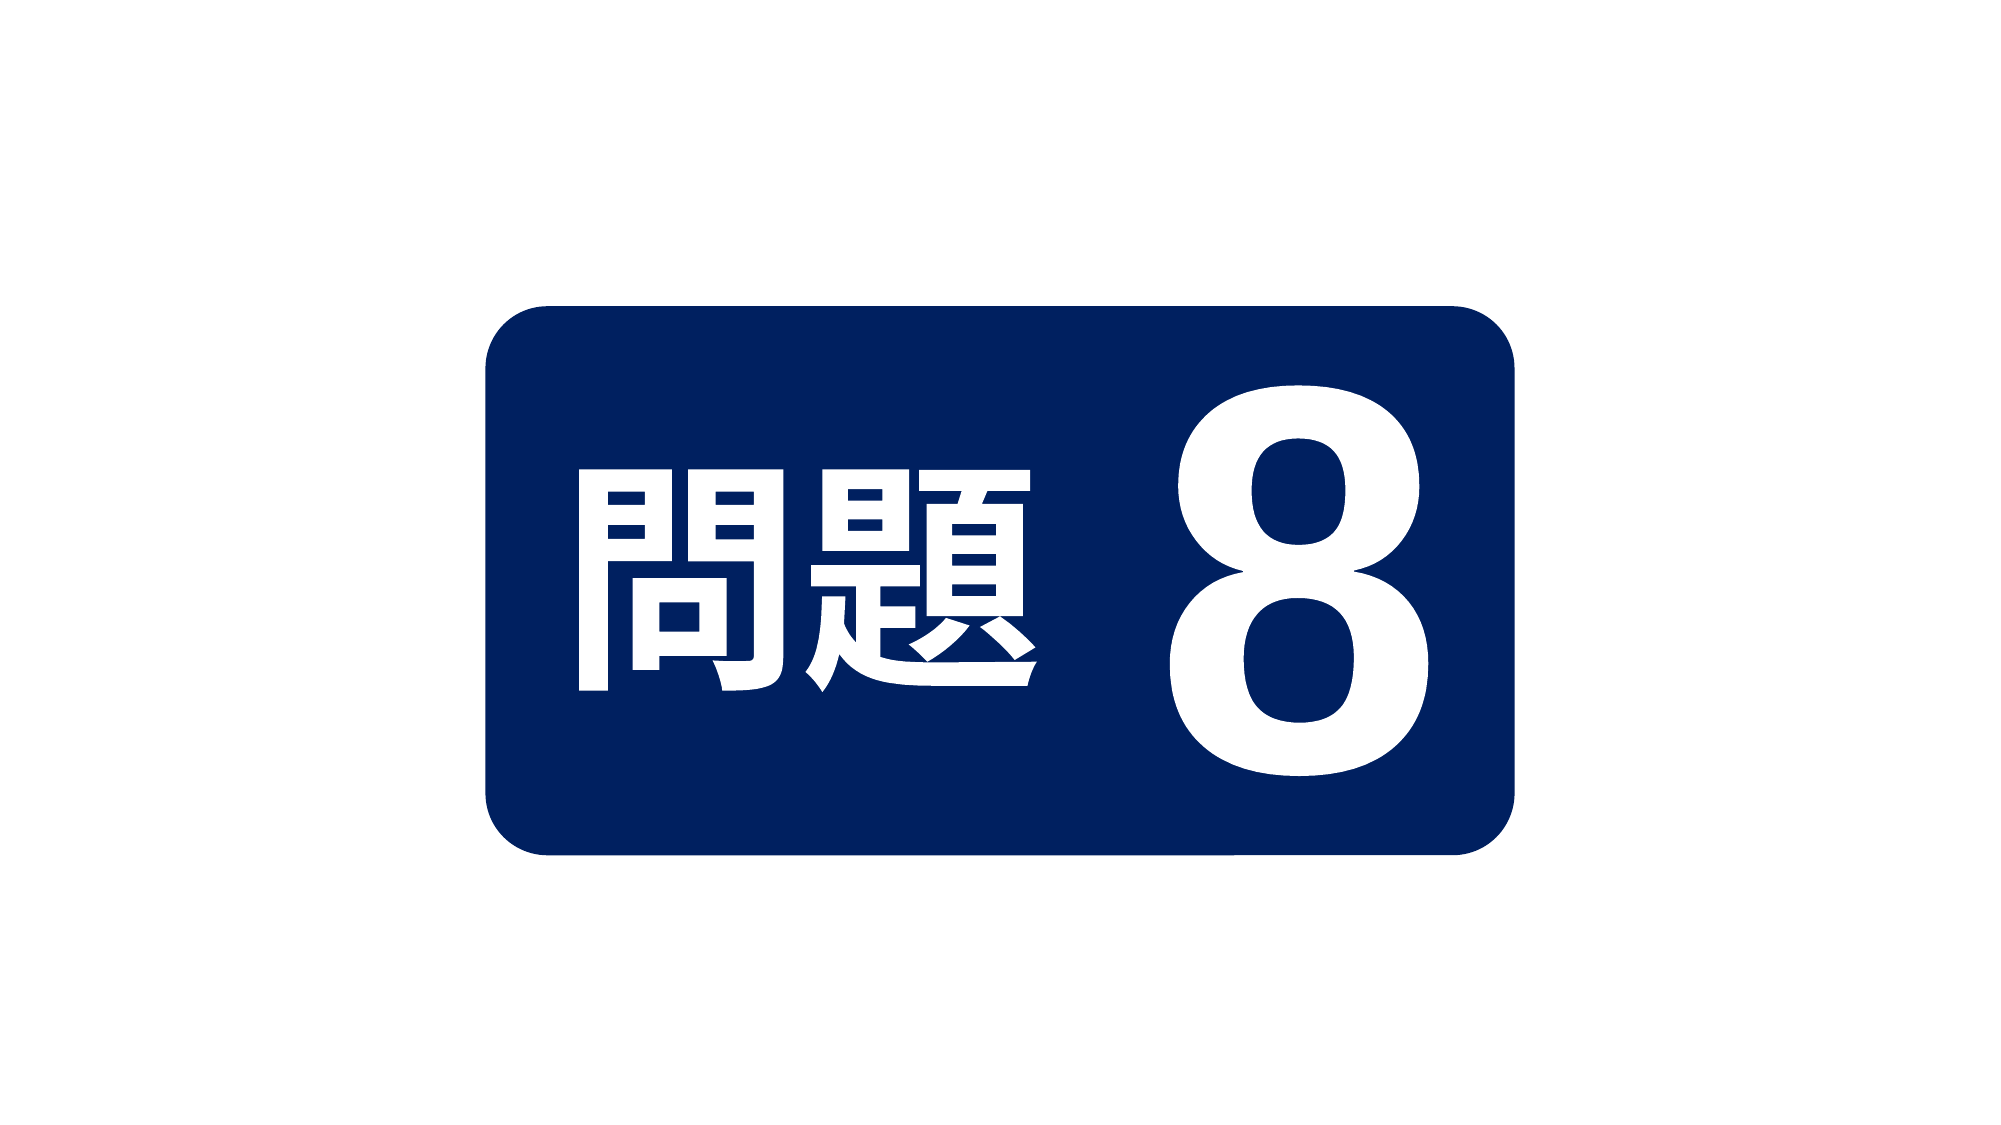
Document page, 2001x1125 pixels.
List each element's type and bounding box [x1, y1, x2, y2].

text_box [485, 305, 1515, 856]
